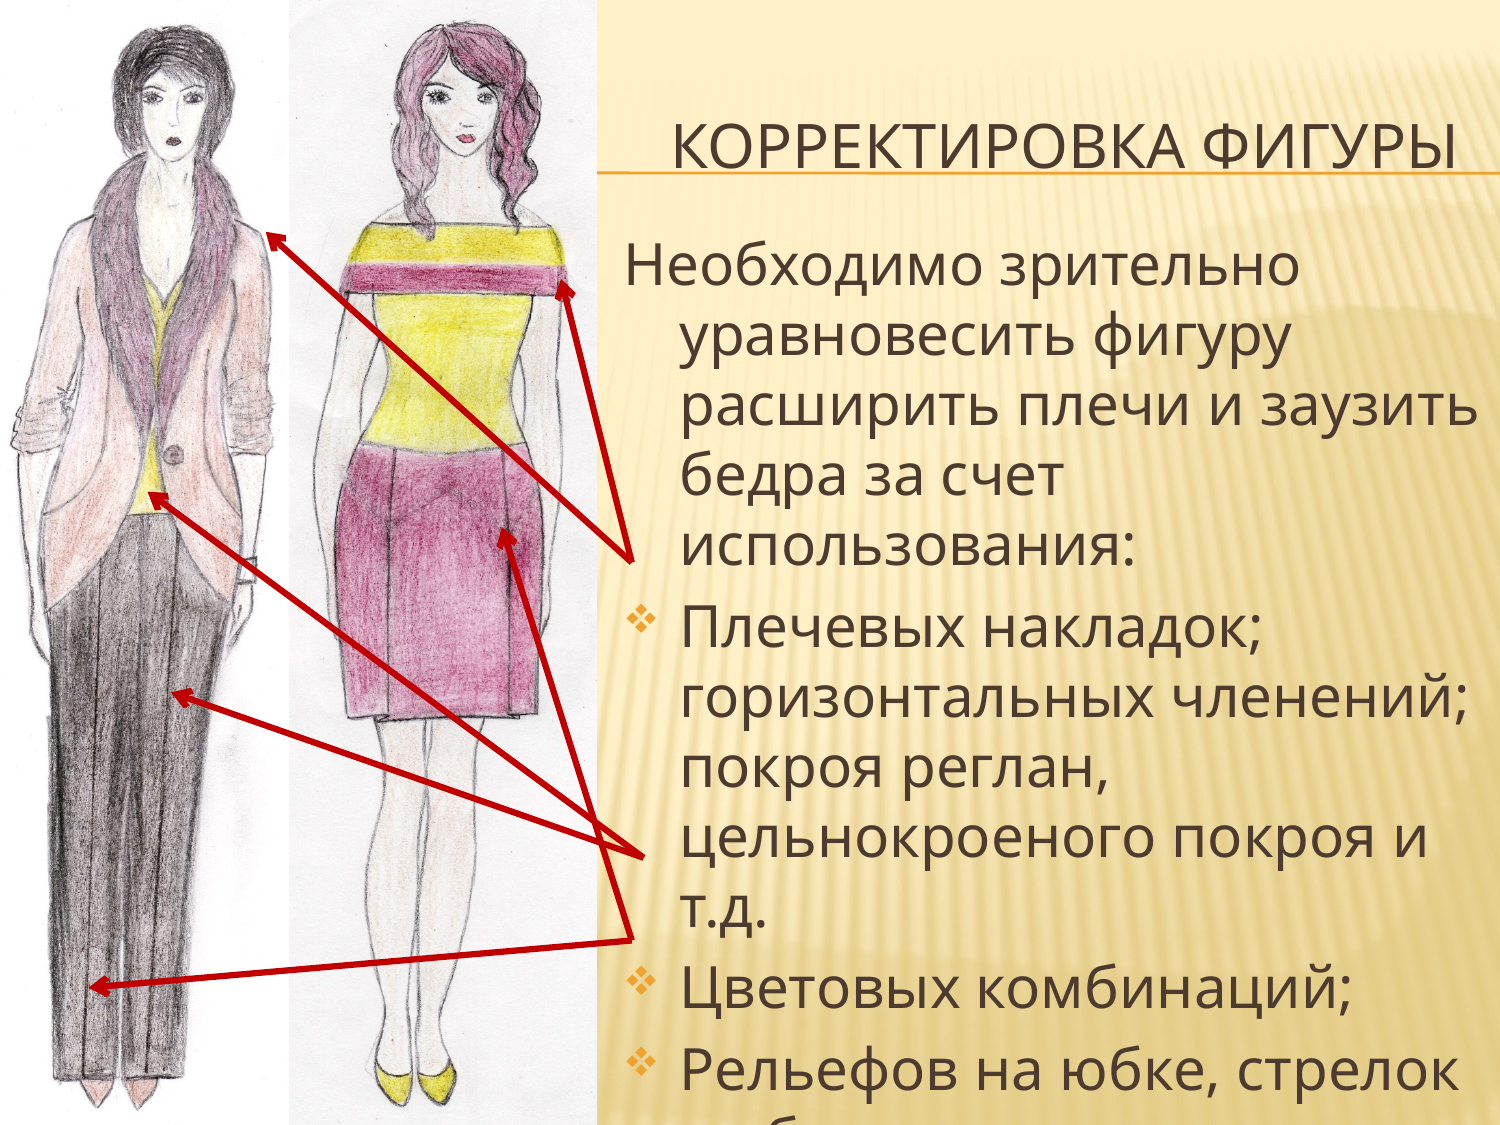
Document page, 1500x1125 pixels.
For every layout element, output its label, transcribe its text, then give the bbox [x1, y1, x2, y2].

title Корректировка фигуры [620, 75, 1475, 213]
list Необходимо зрительно уравновесить фигуру расширить плечи и заузить бедра за счет использования: Плечевых накладок; горизонтальных членений; покроя реглан, цельнокроеного покроя и т.д. Цветовых комбинаций; Рельефов на юбке, стрелок на брюках. [608, 219, 1500, 1125]
picture [288, 871, 597, 940]
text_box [454, 384, 739, 457]
picture [288, 0, 597, 231]
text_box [88, 940, 633, 988]
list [0, 0, 286, 1125]
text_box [147, 491, 644, 859]
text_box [359, 668, 774, 799]
picture [288, 999, 597, 1125]
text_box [265, 231, 633, 489]
